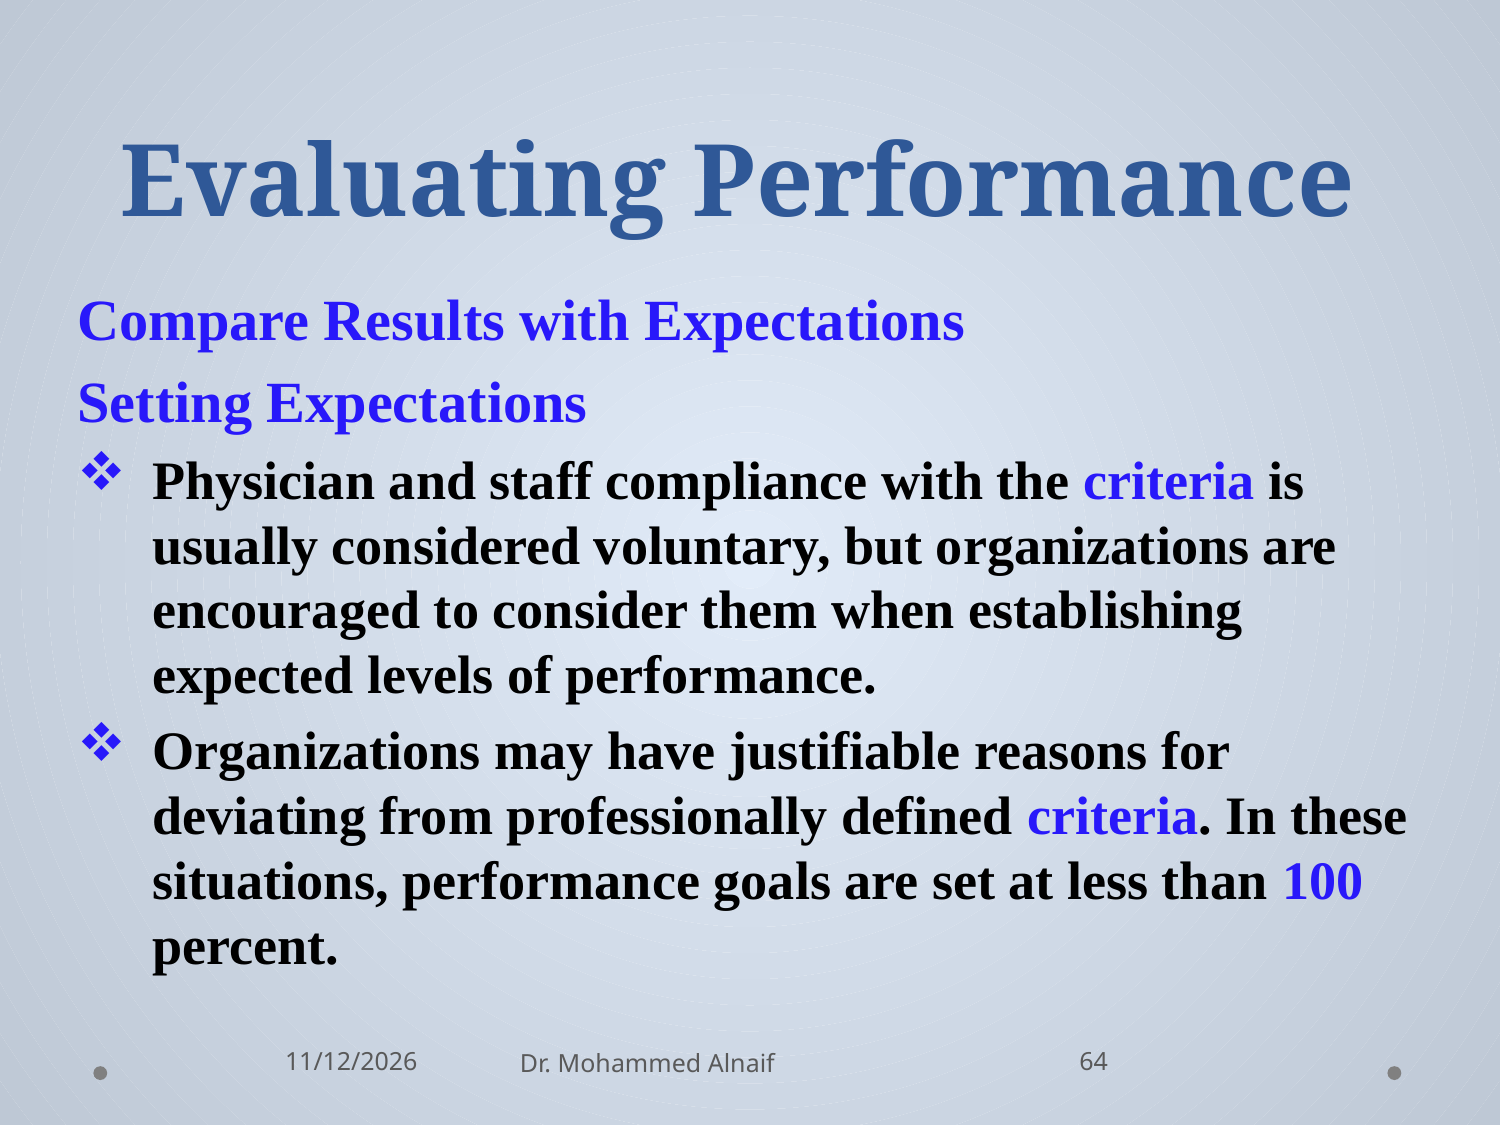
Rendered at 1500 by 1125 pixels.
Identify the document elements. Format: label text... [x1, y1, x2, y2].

title Evaluating Performance [100, 78, 1376, 244]
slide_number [75, 1025, 425, 1100]
subtitle Compare Results with Expectations Setting Expectations Physician and staff compliance with the criteria is usually considered voluntary, but organizations are encouraged to consider them when establishing expected levels of performance. Organizations may have justifiable reasons for deviating from professionally defined criteria. In these situations, performance goals are set at less than 100 percent. [62, 275, 1450, 1013]
slide_number 64 [1074, 1025, 1425, 1100]
footer Dr. Mohammed Alnaif [512, 1025, 988, 1100]
